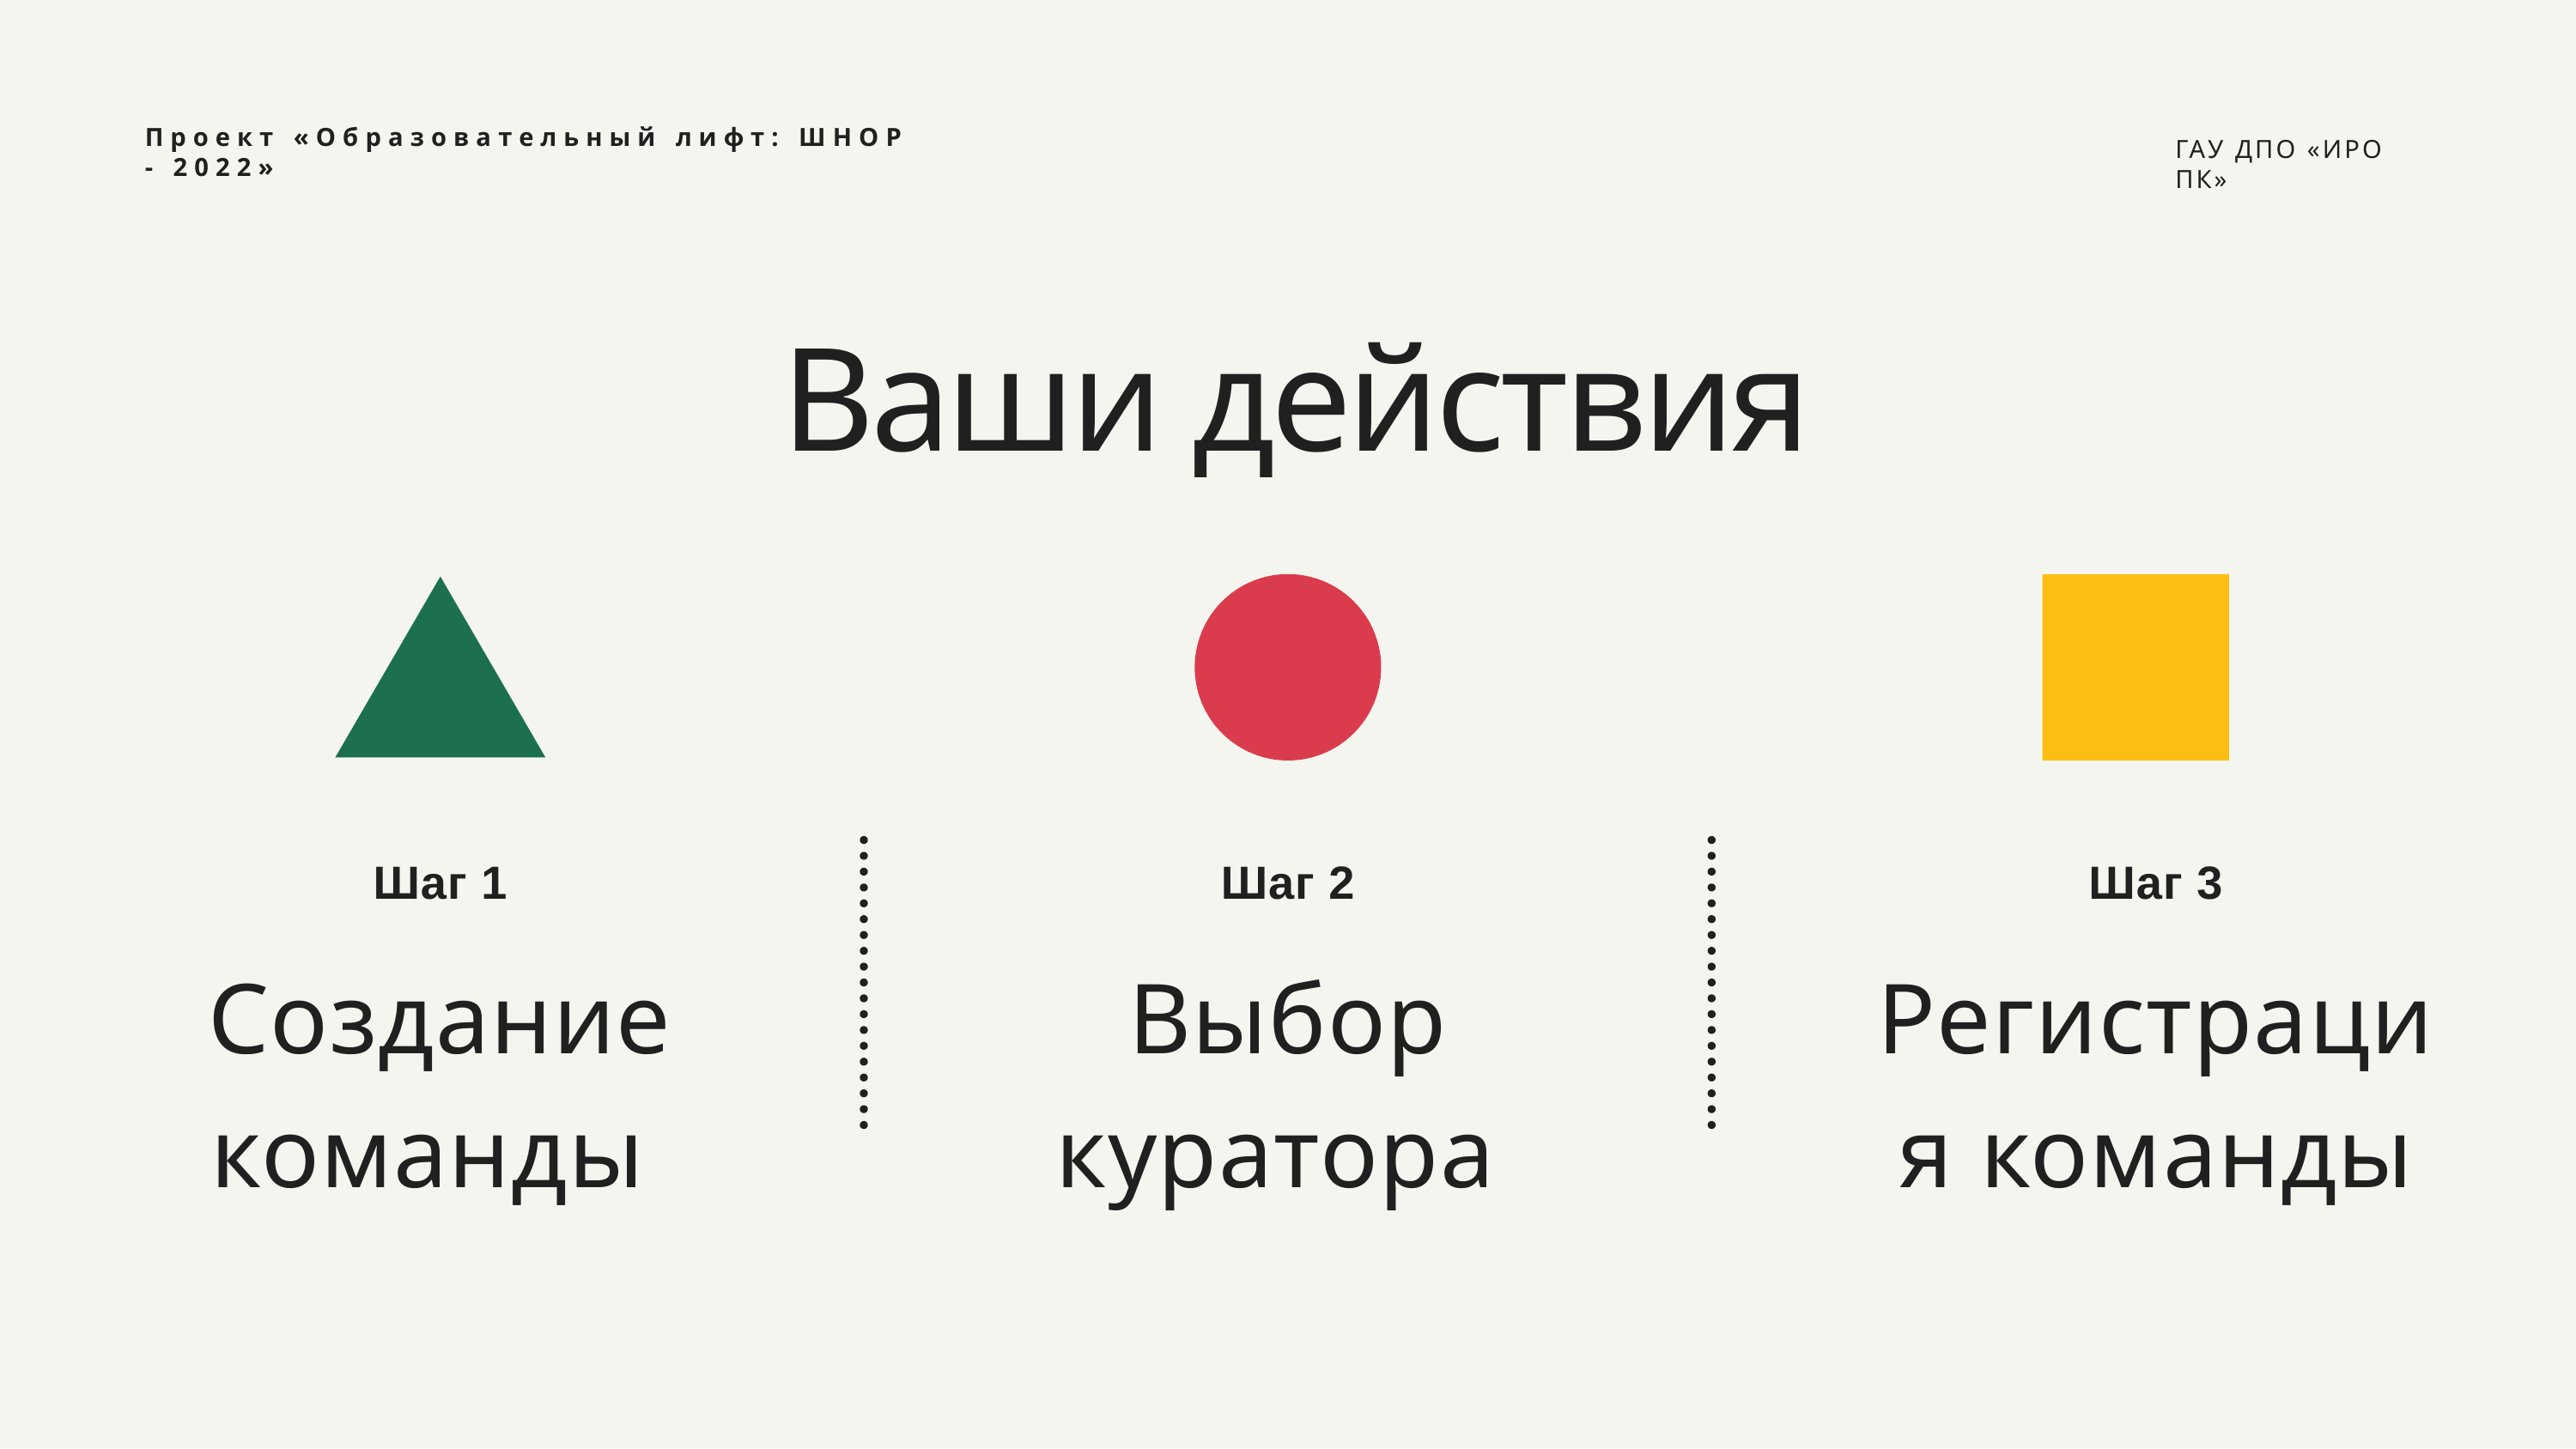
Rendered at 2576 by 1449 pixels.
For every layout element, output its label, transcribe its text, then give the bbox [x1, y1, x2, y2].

text_box [860, 835, 868, 845]
text_box [860, 1089, 868, 1098]
text_box [1707, 1120, 1716, 1130]
text_box [860, 1120, 868, 1130]
text_box [1707, 1105, 1716, 1113]
text_box [1707, 899, 1716, 907]
text_box [860, 883, 868, 892]
text_box [860, 1041, 868, 1050]
text_box [1707, 1073, 1716, 1082]
text_box [860, 1073, 868, 1082]
text_box [1707, 835, 1716, 845]
text_box [2042, 573, 2229, 761]
text_box [1707, 1058, 1716, 1066]
text_box [860, 1105, 868, 1113]
title Ваши действия [740, 306, 1851, 550]
text_box Шаг 2 Выбор куратора [1003, 851, 1573, 1208]
text_box [1707, 883, 1716, 892]
text_box [1707, 867, 1716, 876]
text_box [860, 867, 868, 876]
text_box Шаг 1 Создание команды [155, 851, 726, 1208]
text_box [860, 978, 868, 987]
text_box [1707, 1009, 1716, 1019]
text_box [860, 1058, 868, 1066]
text_box [1707, 1089, 1716, 1098]
text_box [1707, 962, 1716, 971]
text_box [860, 852, 868, 860]
text_box [1707, 1026, 1716, 1034]
text_box ГАУ ДПО «ИРО ПК» [2173, 130, 2433, 193]
text_box [1194, 573, 1382, 761]
text_box Шаг 3 Регистрация команды [1850, 851, 2461, 1208]
text_box [860, 1026, 868, 1034]
text_box [1707, 931, 1716, 939]
text_box [1707, 994, 1716, 1003]
text_box [860, 994, 868, 1003]
text_box Проект «Образовательный лифт: ШНОР - 2022» [143, 119, 934, 182]
text_box [860, 1009, 868, 1019]
text_box [1707, 852, 1716, 860]
text_box [1707, 947, 1716, 955]
text_box [1707, 978, 1716, 987]
text_box [1707, 1041, 1716, 1050]
text_box [860, 947, 868, 955]
text_box [860, 915, 868, 924]
text_box [860, 931, 868, 939]
text_box [860, 899, 868, 907]
text_box [335, 576, 546, 758]
text_box [860, 962, 868, 971]
text_box [1707, 915, 1716, 924]
